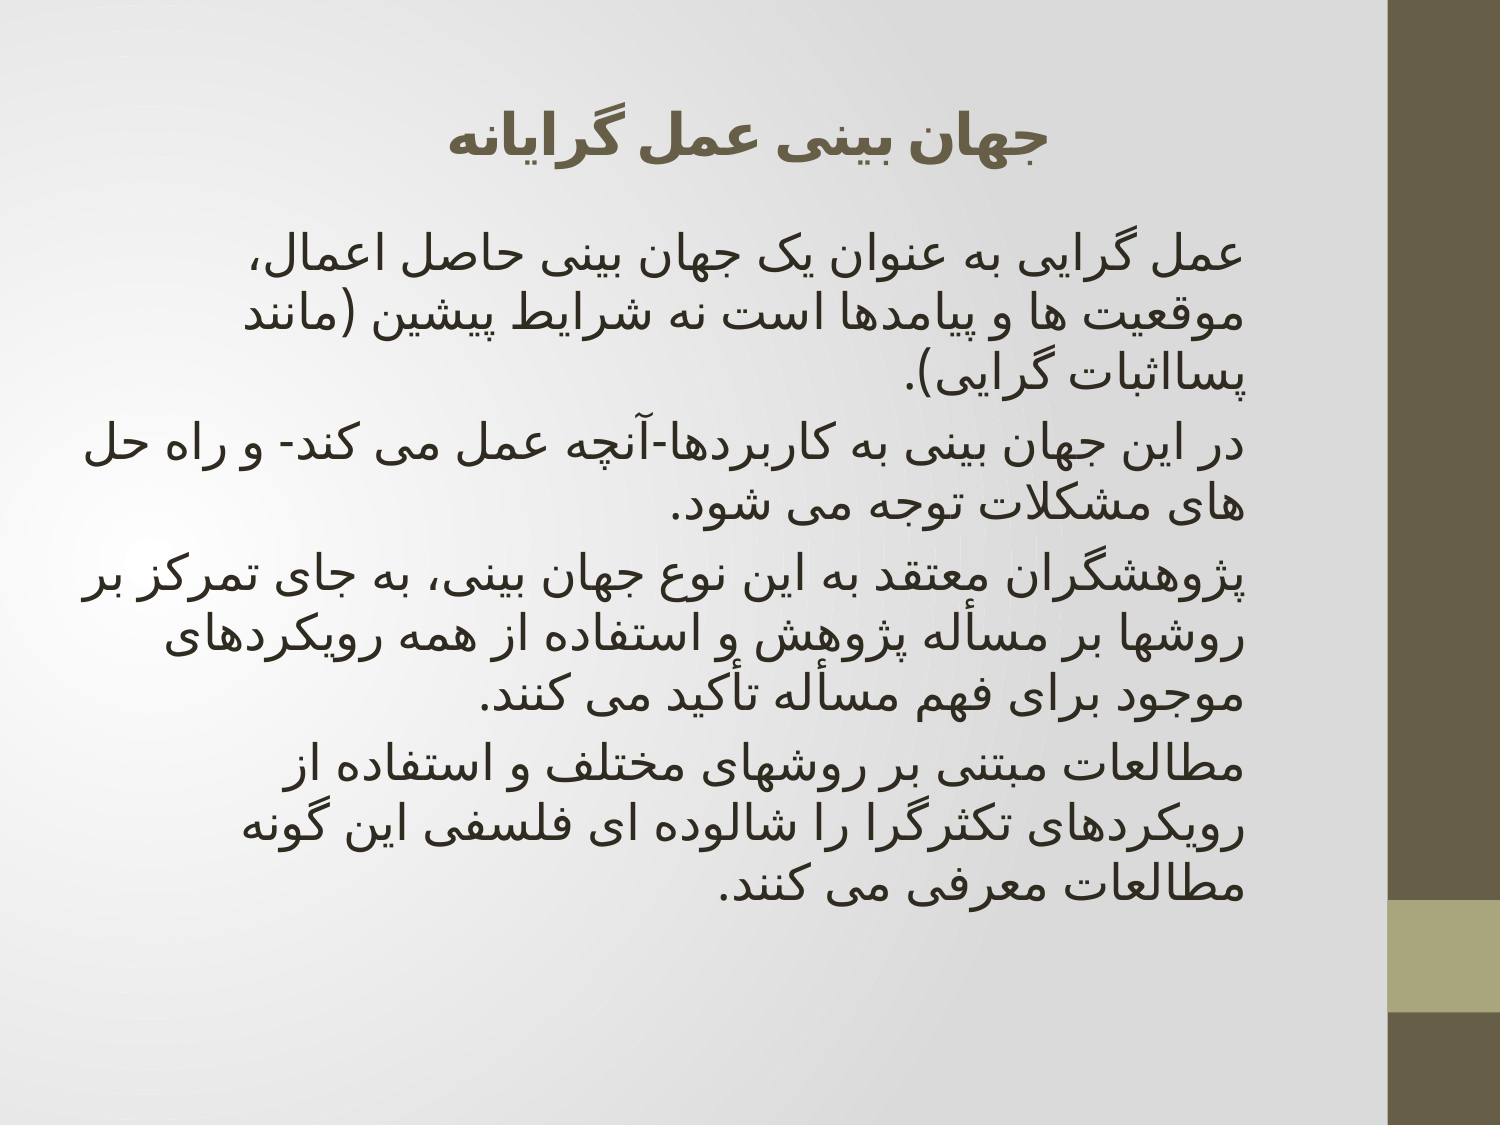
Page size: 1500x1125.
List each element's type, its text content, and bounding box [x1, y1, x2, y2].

subtitle عمل گرایی به عنوان یک جهان بینی حاصل اعمال، موقعیت ها و پیامدها است نه شرایط پیشین (مانند پسااثبات گرایی). در این جهان بینی به کاربردها-آنچه عمل می کند- و راه حل های مشکلات توجه می شود. پژوهشگران معتقد به این نوع جهان بینی، به جای تمرکز بر روشها بر مسأله پژوهش و استفاده از همه رویکردهای موجود برای فهم مسأله تأکید می کنند. مطالعات مبتنی بر روشهای مختلف و استفاده از رویکردهای تکثرگرا را شالوده ای فلسفی این گونه مطالعات معرفی می کنند. [62, 212, 1263, 925]
title جهان بینی عمل گرایانه [112, 62, 1388, 175]
